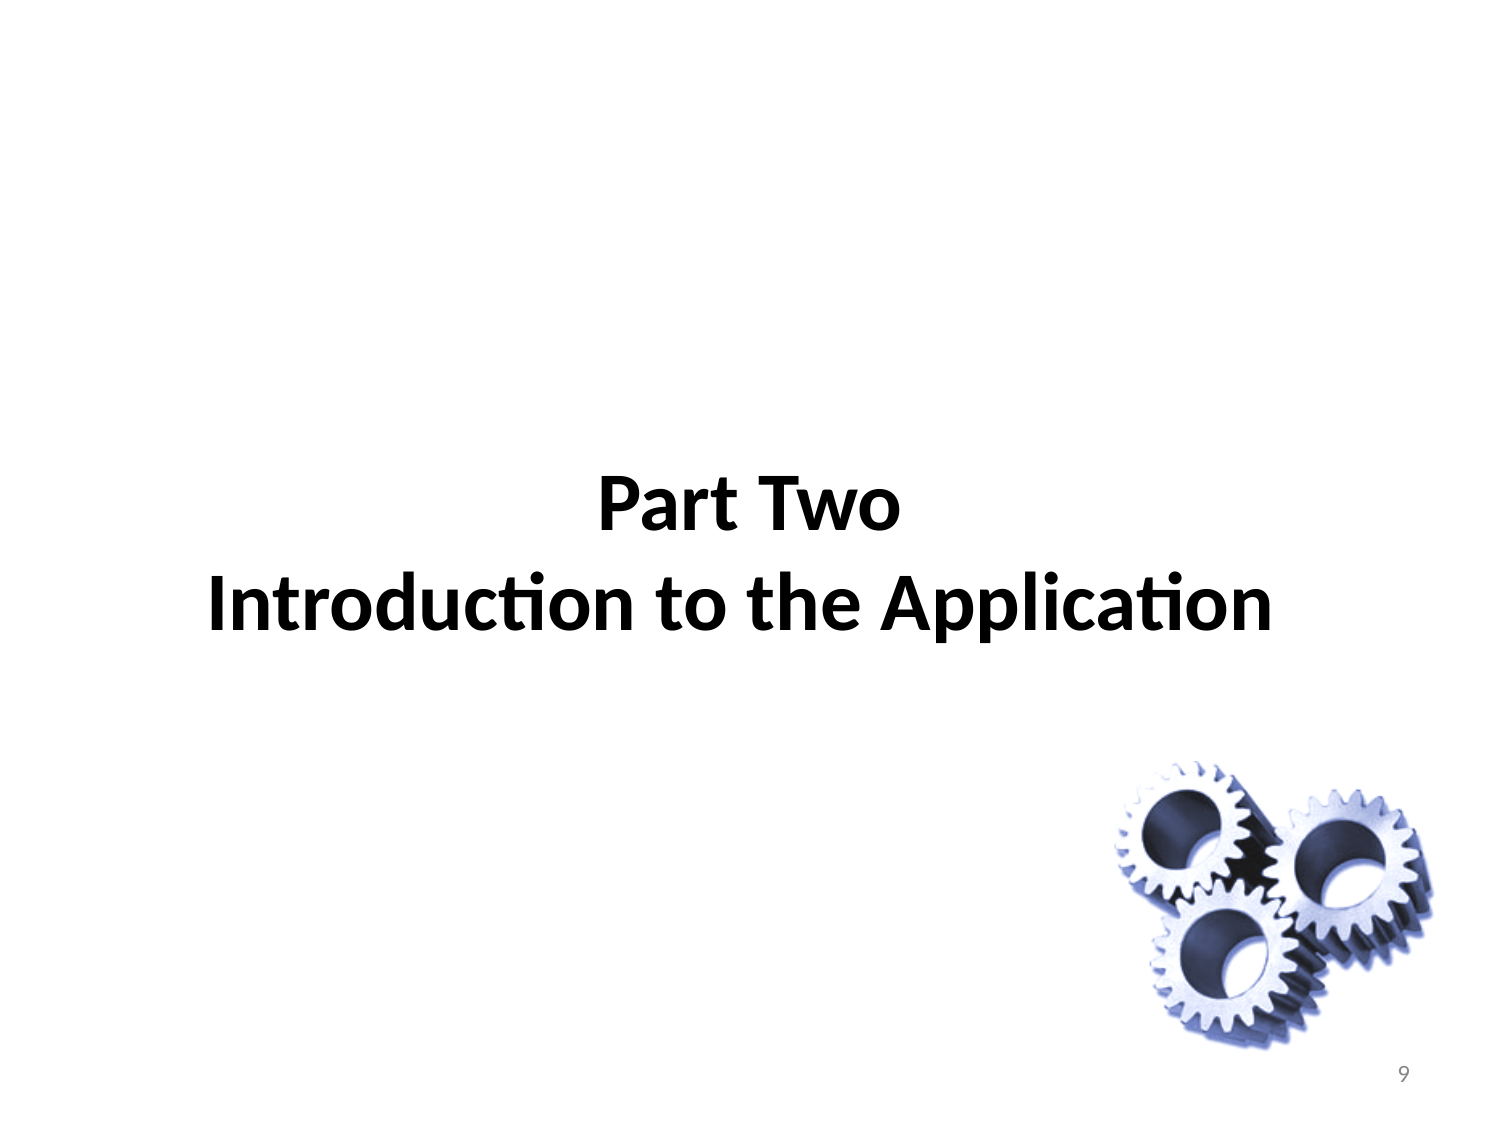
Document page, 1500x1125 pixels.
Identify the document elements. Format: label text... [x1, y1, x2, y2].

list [1112, 761, 1436, 1052]
title Part Two Introduction to the Application [75, 453, 1425, 641]
slide_number 9 [1074, 1042, 1425, 1103]
